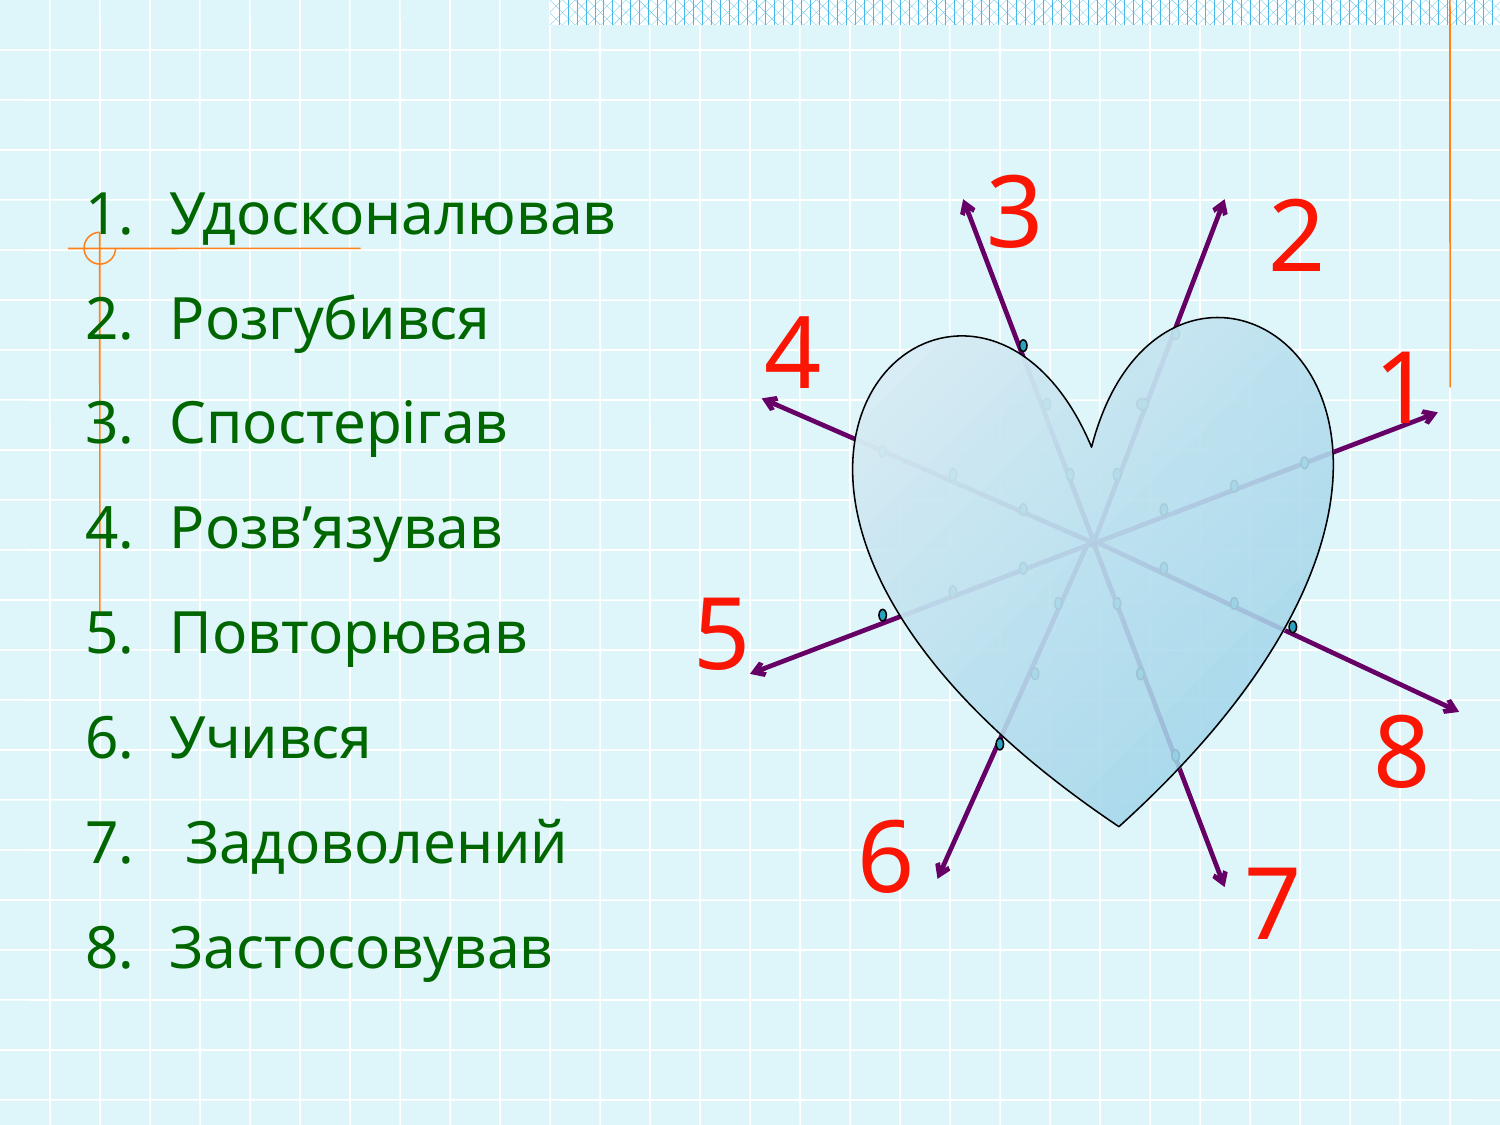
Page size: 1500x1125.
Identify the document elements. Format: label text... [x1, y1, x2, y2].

text_box 1 [1359, 316, 1418, 400]
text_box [843, 632, 1184, 786]
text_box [761, 398, 1088, 529]
text_box 5 [739, 562, 766, 698]
text_box Удосконалював Розгубився Спостерігав Розв’язував Повторював Учився Задоволений Застосовував [70, 133, 739, 988]
text_box 8 [1358, 720, 1446, 815]
text_box 3 [972, 140, 1059, 276]
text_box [753, 531, 1095, 684]
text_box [1186, 636, 1329, 790]
text_box 6 [843, 793, 930, 920]
text_box 2 [1253, 164, 1341, 299]
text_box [988, 296, 1329, 450]
text_box 7 [1229, 832, 1317, 967]
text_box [1093, 402, 1435, 556]
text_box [1099, 538, 1460, 713]
text_box [1078, 798, 1150, 827]
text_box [859, 296, 987, 396]
text_box 4 [749, 281, 837, 416]
